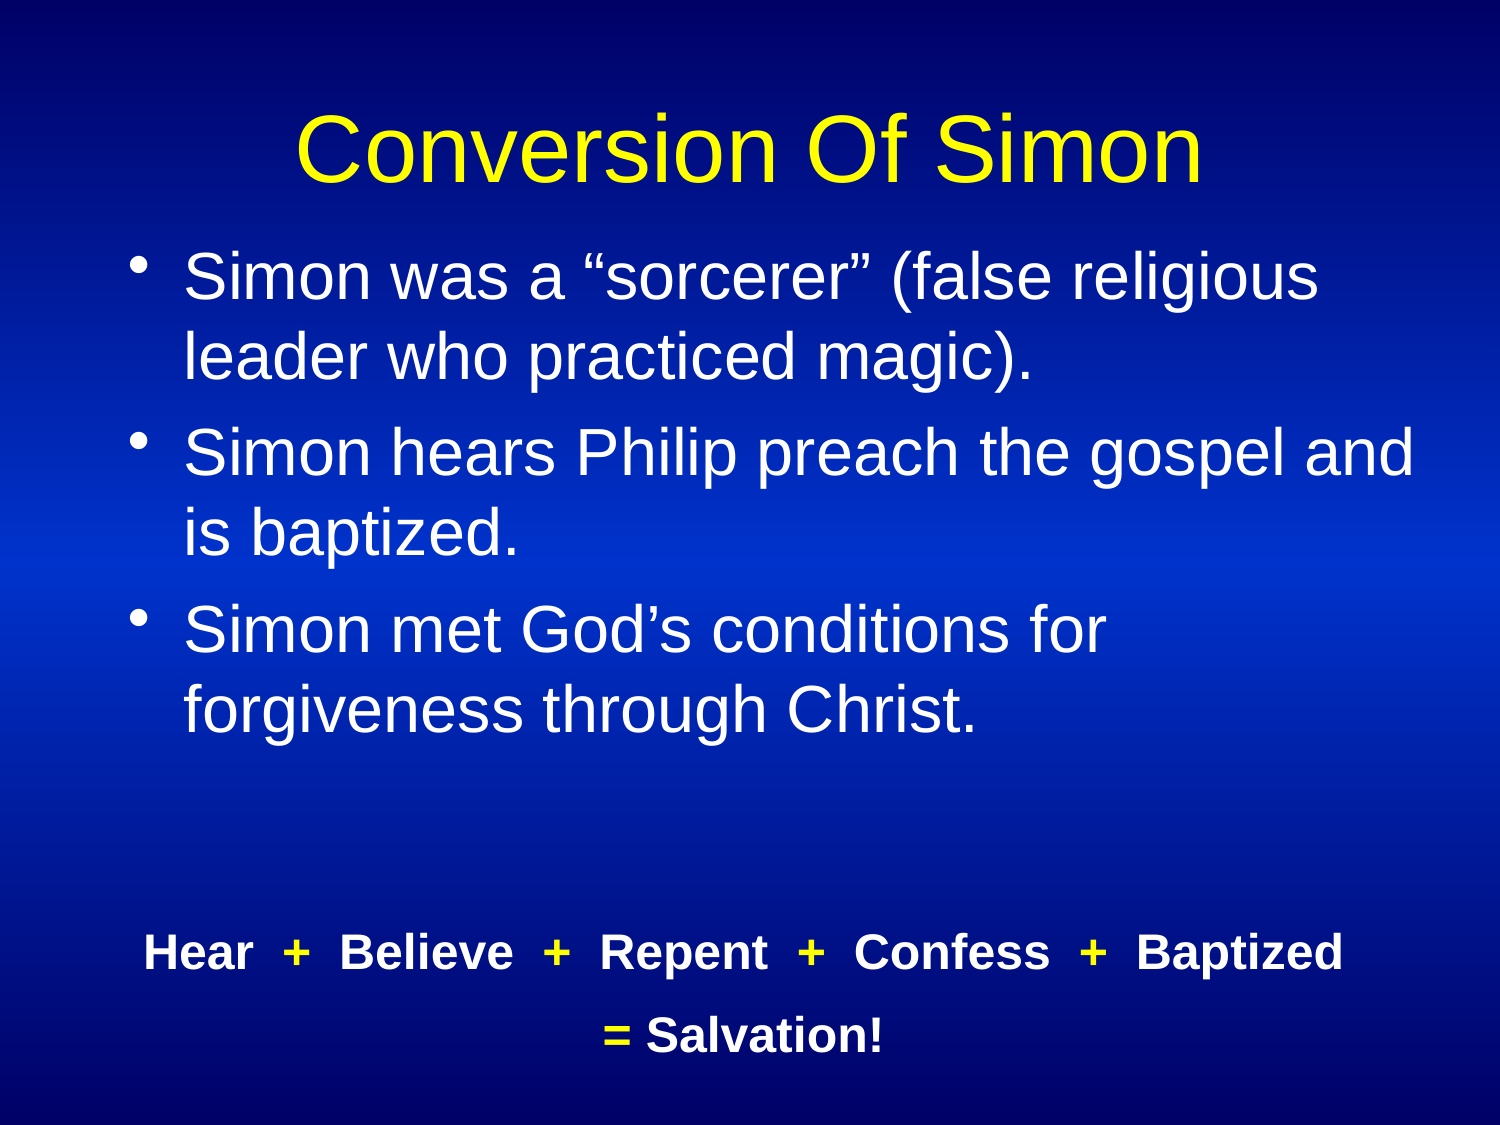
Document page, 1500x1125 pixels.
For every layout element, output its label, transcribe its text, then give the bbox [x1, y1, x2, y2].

title Conversion Of Simon [37, 50, 1463, 238]
text_box Hear + Believe + Repent + Confess + Baptized = Salvation! [125, 912, 1363, 1070]
list Simon was a “sorcerer” (false religious leader who practiced magic). Simon hears Philip preach the gospel and is baptized. Simon met God’s conditions for forgiveness through Christ. [112, 224, 1463, 775]
